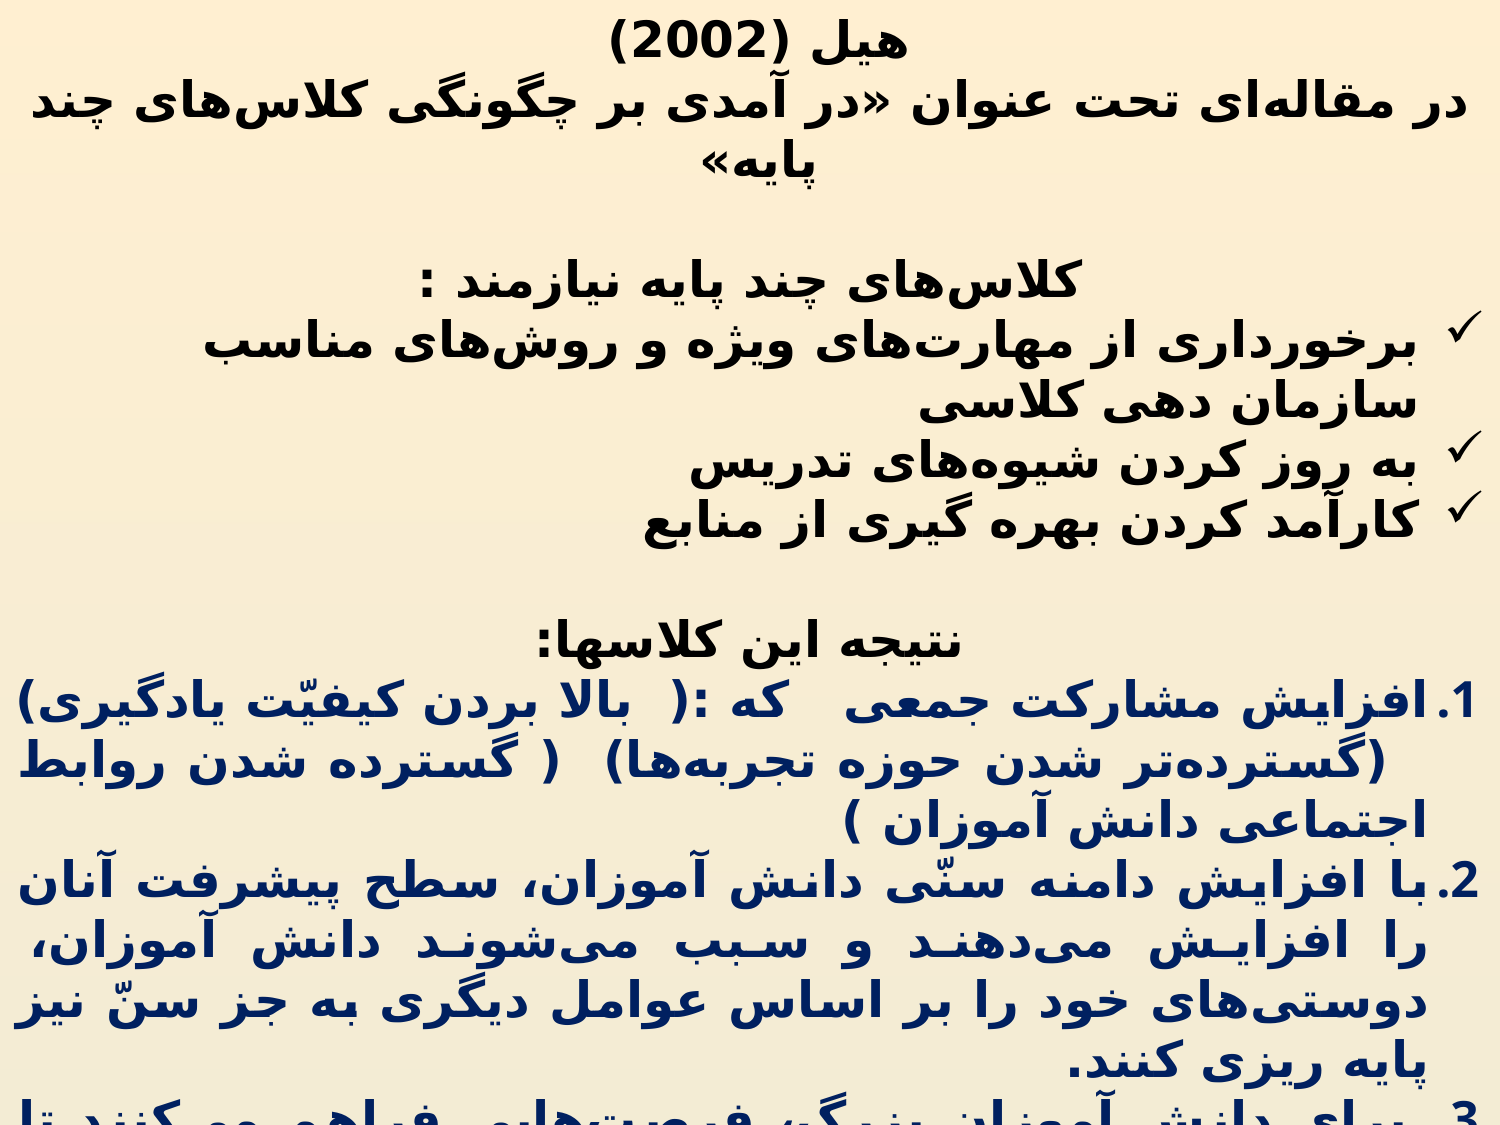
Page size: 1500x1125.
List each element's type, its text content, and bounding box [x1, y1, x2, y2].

text_box هیل (2002) در مقاله‌ای تحت عنوان «در آمدی بر چگونگی کلاس‌های چند پایه» کلاس‌های چند پایه نیازمند : برخورداری از مهارت‌های ویژه و روش‌های مناسب سازمان دهی کلاسی به روز کردن شیوه‌های تدریس کارآمد کردن بهره گیری از منابع نتیجه این کلاسها: افزایش مشارکت جمعی که :( بالا بردن کیفیّت یادگیری) (گسترده‌تر شدن حوزه تجربه‌ها) ( گسترده شدن روابط اجتماعی دانش آموزان ) با افزایش دامنه سنّی دانش آموزان، سطح پیشرفت آنان را افزایش می‌دهند و سبب می‌شوند دانش آموزان، دوستی‌های خود را بر اساس عوامل دیگری به جز سنّ نیز پایه ریزی کنند. برای دانش آموزان بزرگ، فرصت‌هایی فراهم می‌کنند تا با درس دادن به دانش آموزان کوچک‌تر نقش معلّم را بازی کنند . بهره گیری از یک معلّم در چند سال تحصیلی متوالی سبب عمیق‌تر شدن پیوند بین معلّم و دانش آموزان می‌شود . [0, 0, 1500, 1125]
